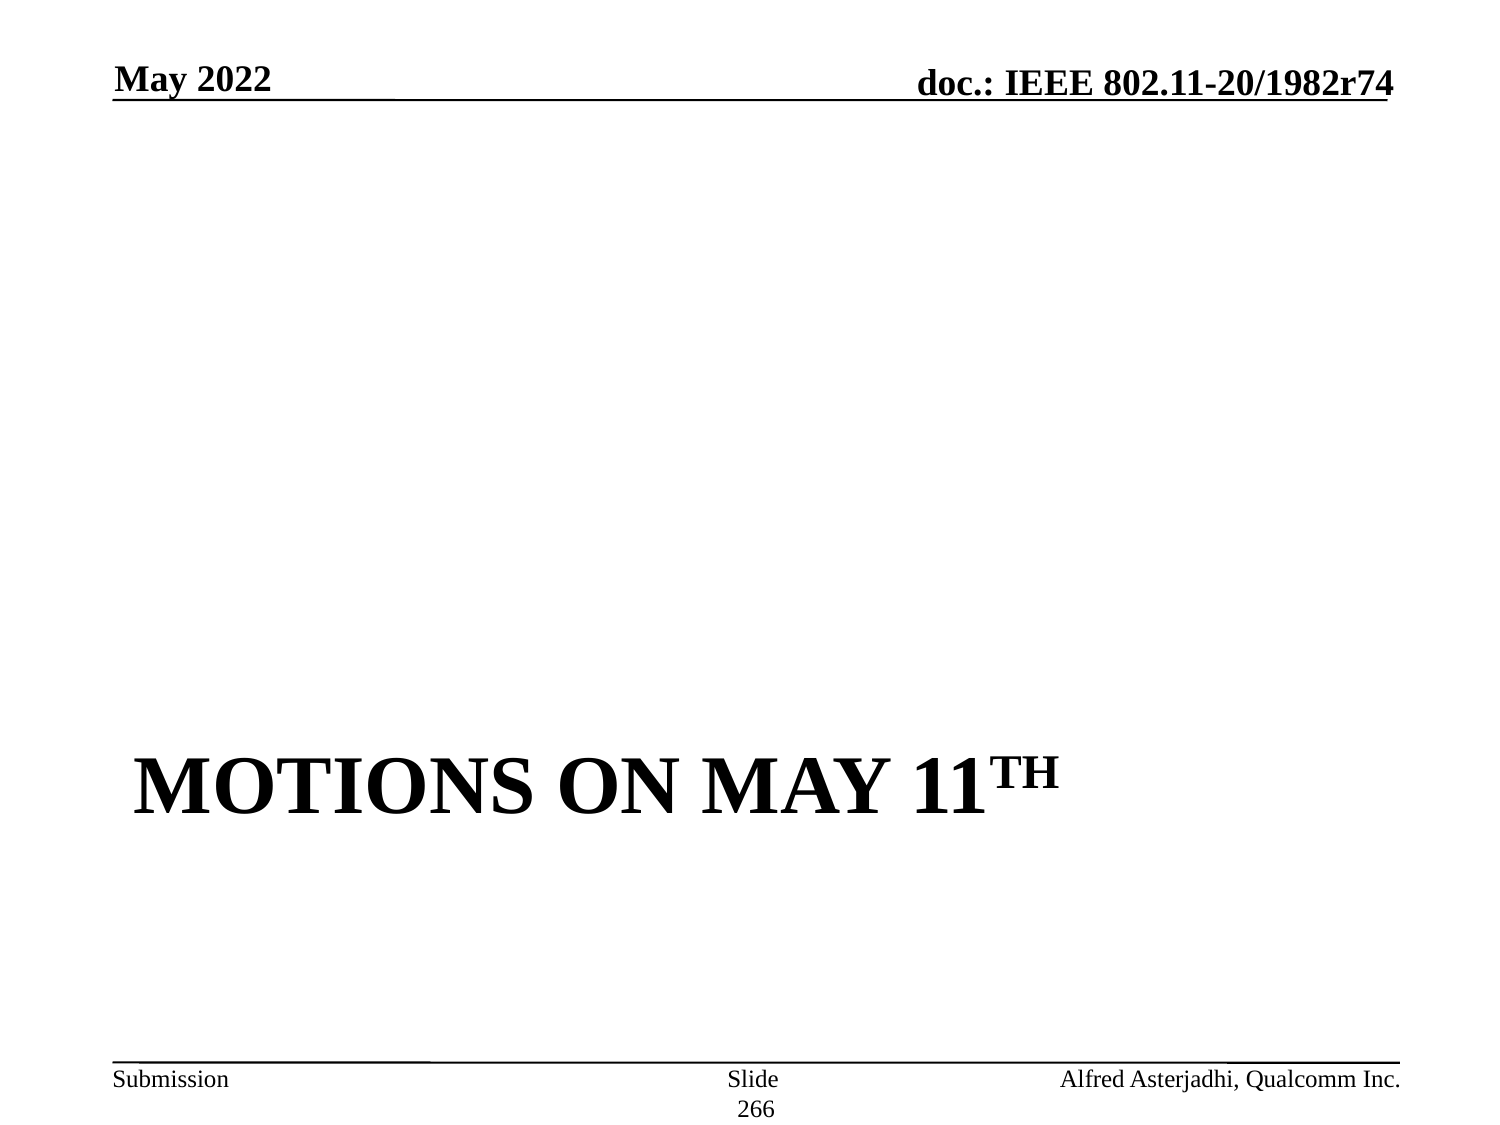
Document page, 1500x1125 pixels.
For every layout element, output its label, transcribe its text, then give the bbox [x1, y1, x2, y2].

slide_number Slide 266 [712, 1061, 800, 1123]
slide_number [114, 54, 423, 100]
footer Alfred Asterjadhi, Qualcomm Inc. [878, 1061, 1402, 1093]
title Motions on May 11th [118, 722, 1394, 947]
